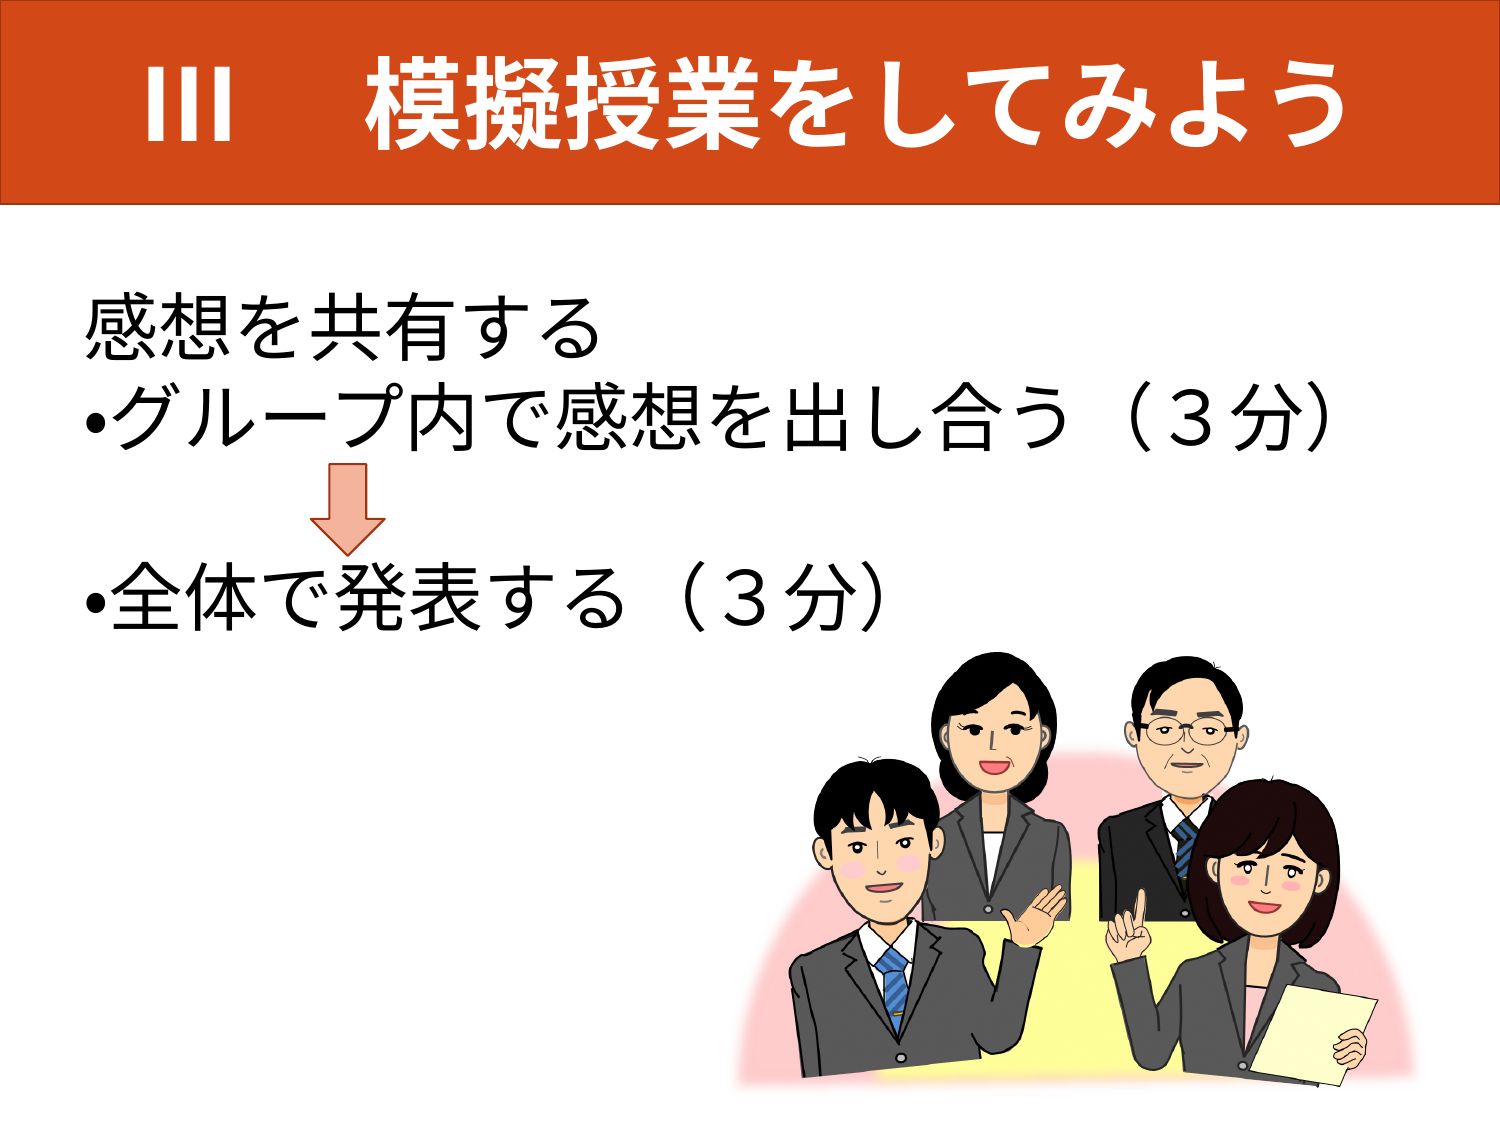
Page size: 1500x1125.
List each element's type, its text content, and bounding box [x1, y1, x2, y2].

picture [721, 651, 1429, 1101]
text_box [309, 463, 386, 557]
text_box Ⅲ 模擬授業をしてみよう [0, 0, 1500, 205]
text_box 感想を共有する ・グループ内で感想を出し合う（３分） ・全体で発表する（３分） [68, 273, 1472, 648]
